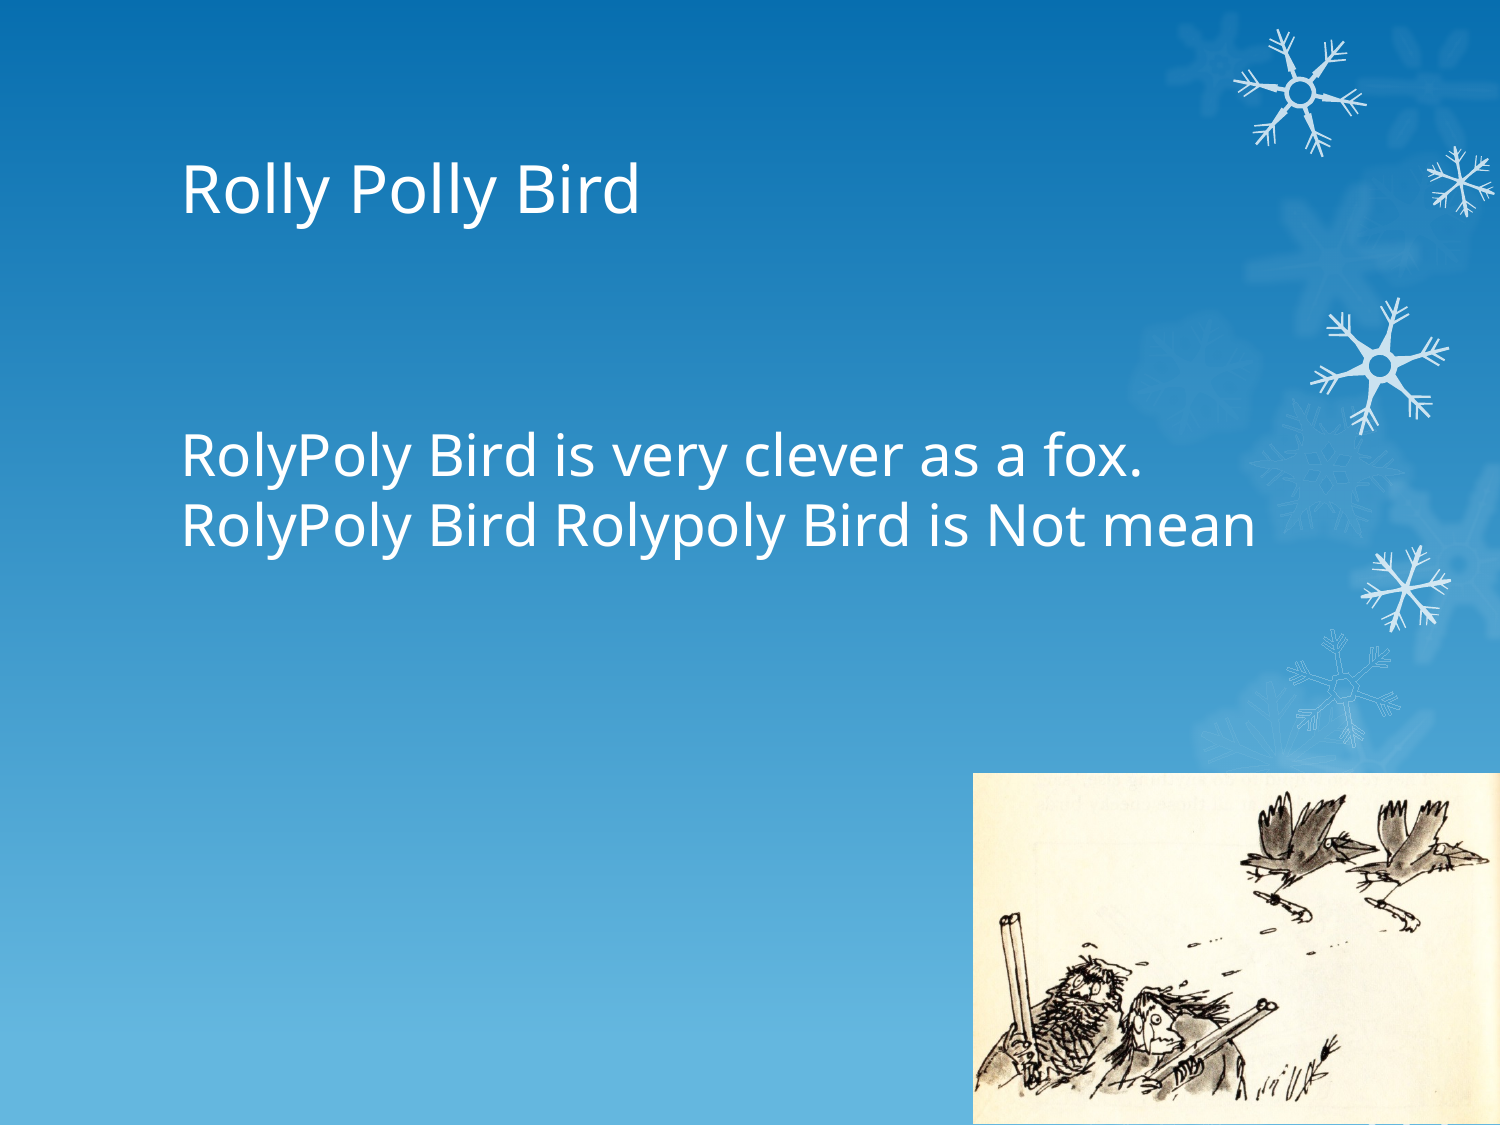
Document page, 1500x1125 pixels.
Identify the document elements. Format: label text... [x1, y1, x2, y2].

list RolyPoly Bird is very clever as a fox. RolyPoly Bird Rolypoly Bird is Not mean [165, 296, 1335, 962]
picture [972, 772, 1500, 1125]
title Rolly Polly Bird [165, 110, 1335, 263]
